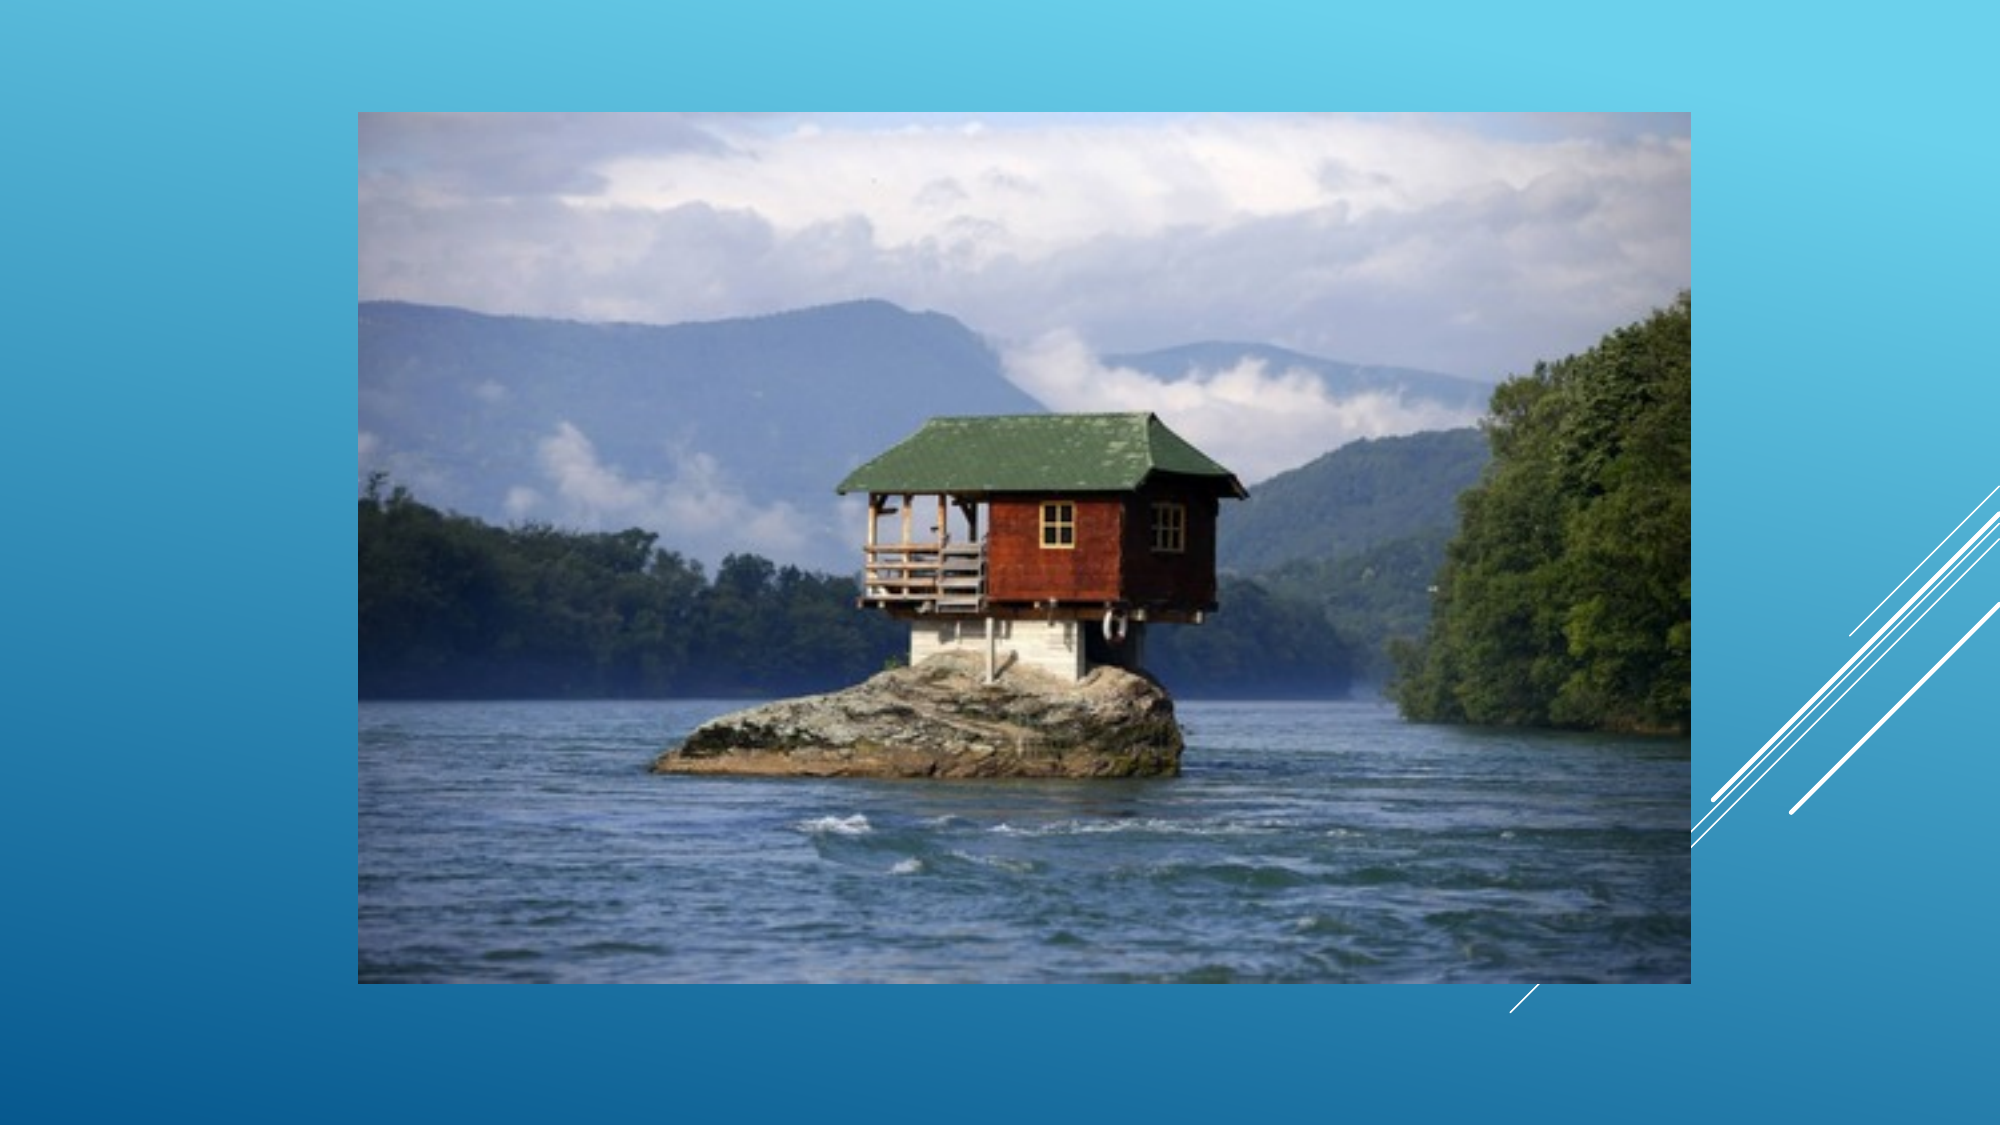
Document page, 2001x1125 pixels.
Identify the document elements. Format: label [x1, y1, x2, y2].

list [358, 112, 1691, 984]
